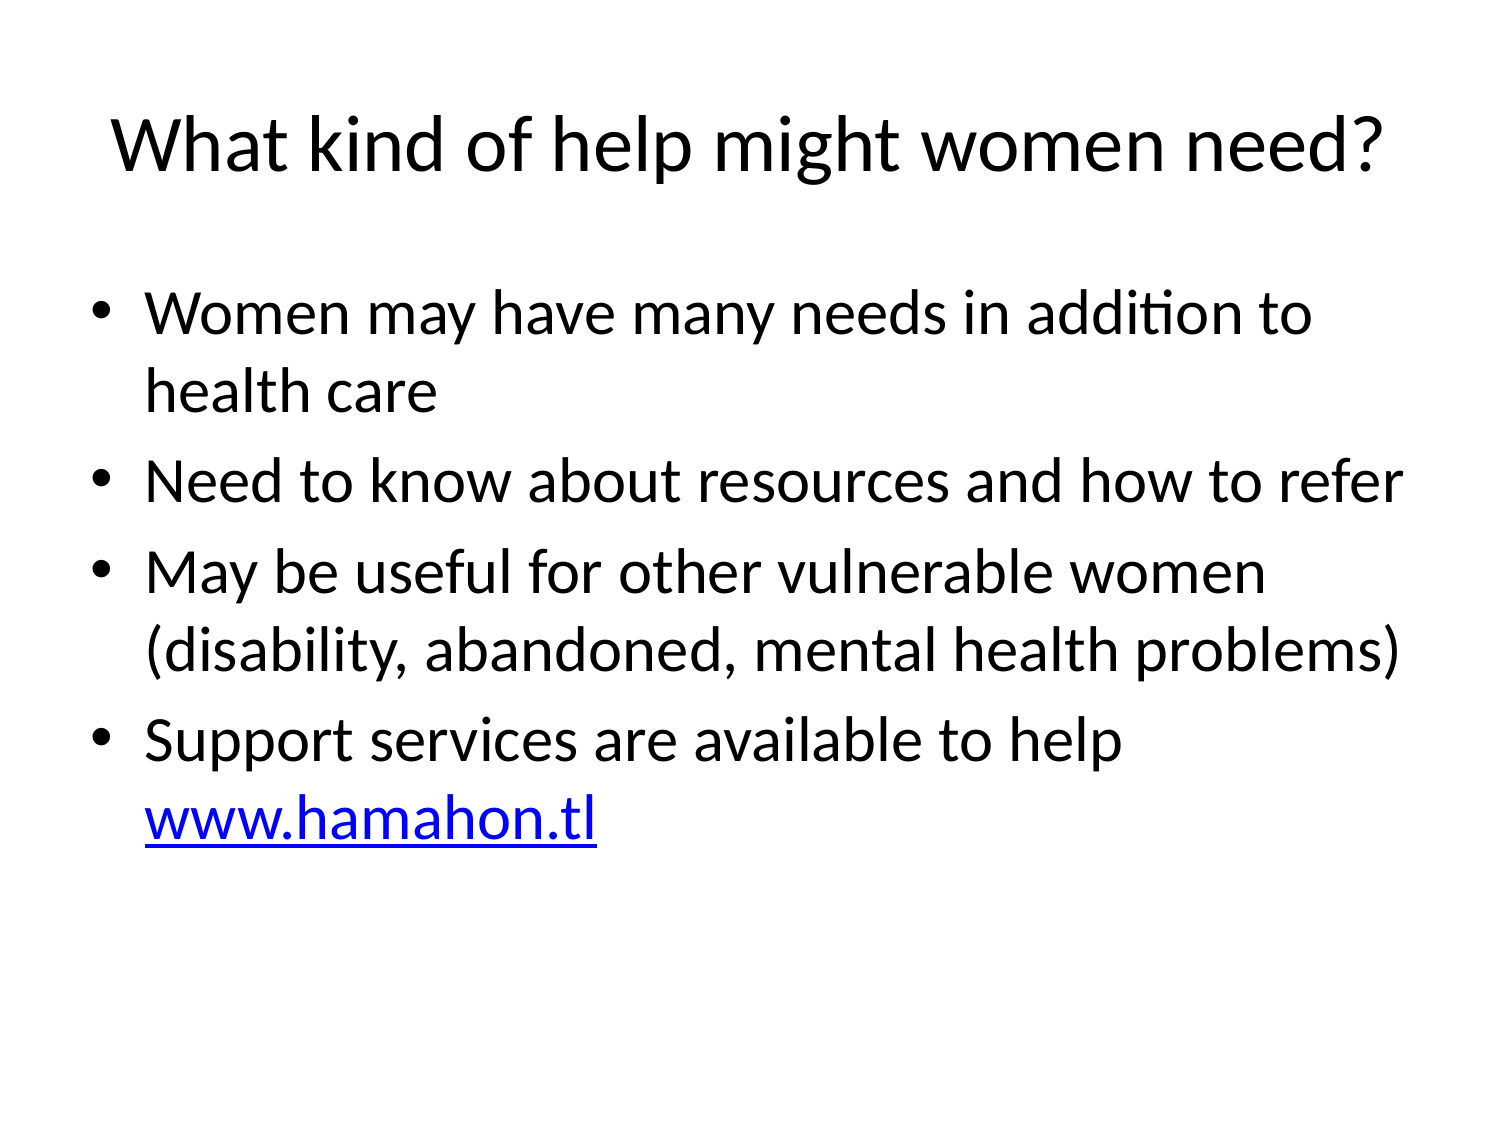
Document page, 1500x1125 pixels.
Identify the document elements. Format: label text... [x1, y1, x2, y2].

list Women may have many needs in addition to health care Need to know about resources and how to refer May be useful for other vulnerable women (disability, abandoned, mental health problems) Support services are available to help www.hamahon.tl [75, 262, 1425, 1005]
title What kind of help might women need? [75, 45, 1425, 233]
